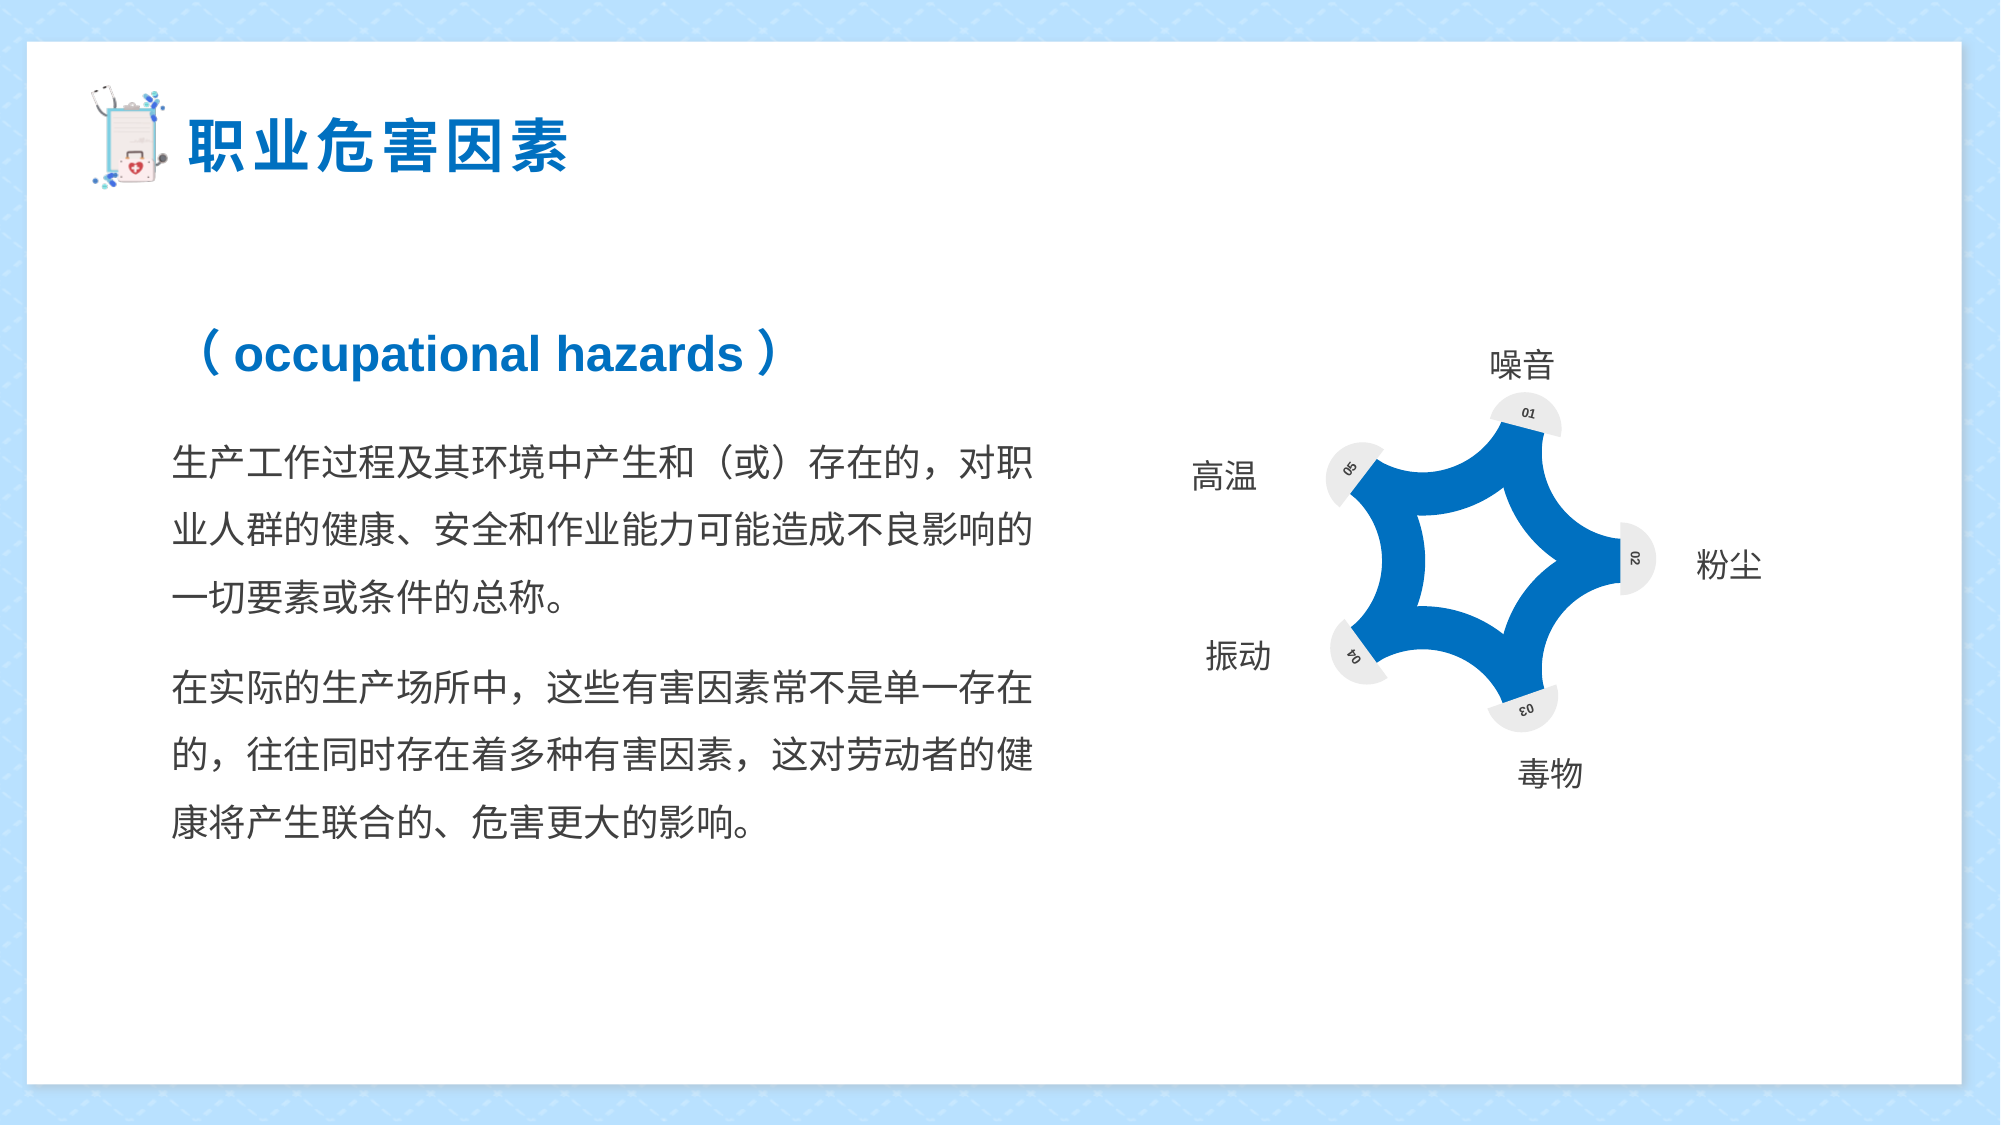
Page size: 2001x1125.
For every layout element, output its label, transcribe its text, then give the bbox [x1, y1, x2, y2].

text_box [64, 78, 623, 206]
picture [0, 0, 2000, 1125]
text_box 生产工作过程及其环境中产生和（或）存在的，对职业人群的健康、安全和作业能力可能造成不良影响的一切要素或条件的总称。 在实际的生产场所中，这些有害因素常不是单一存在的，往往同时存在着多种有害因素，这对劳动者的健康将产生联合的、危害更大的影响。 [156, 408, 1079, 851]
text_box （occupational hazards） [156, 314, 1033, 389]
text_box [1176, 318, 1977, 806]
